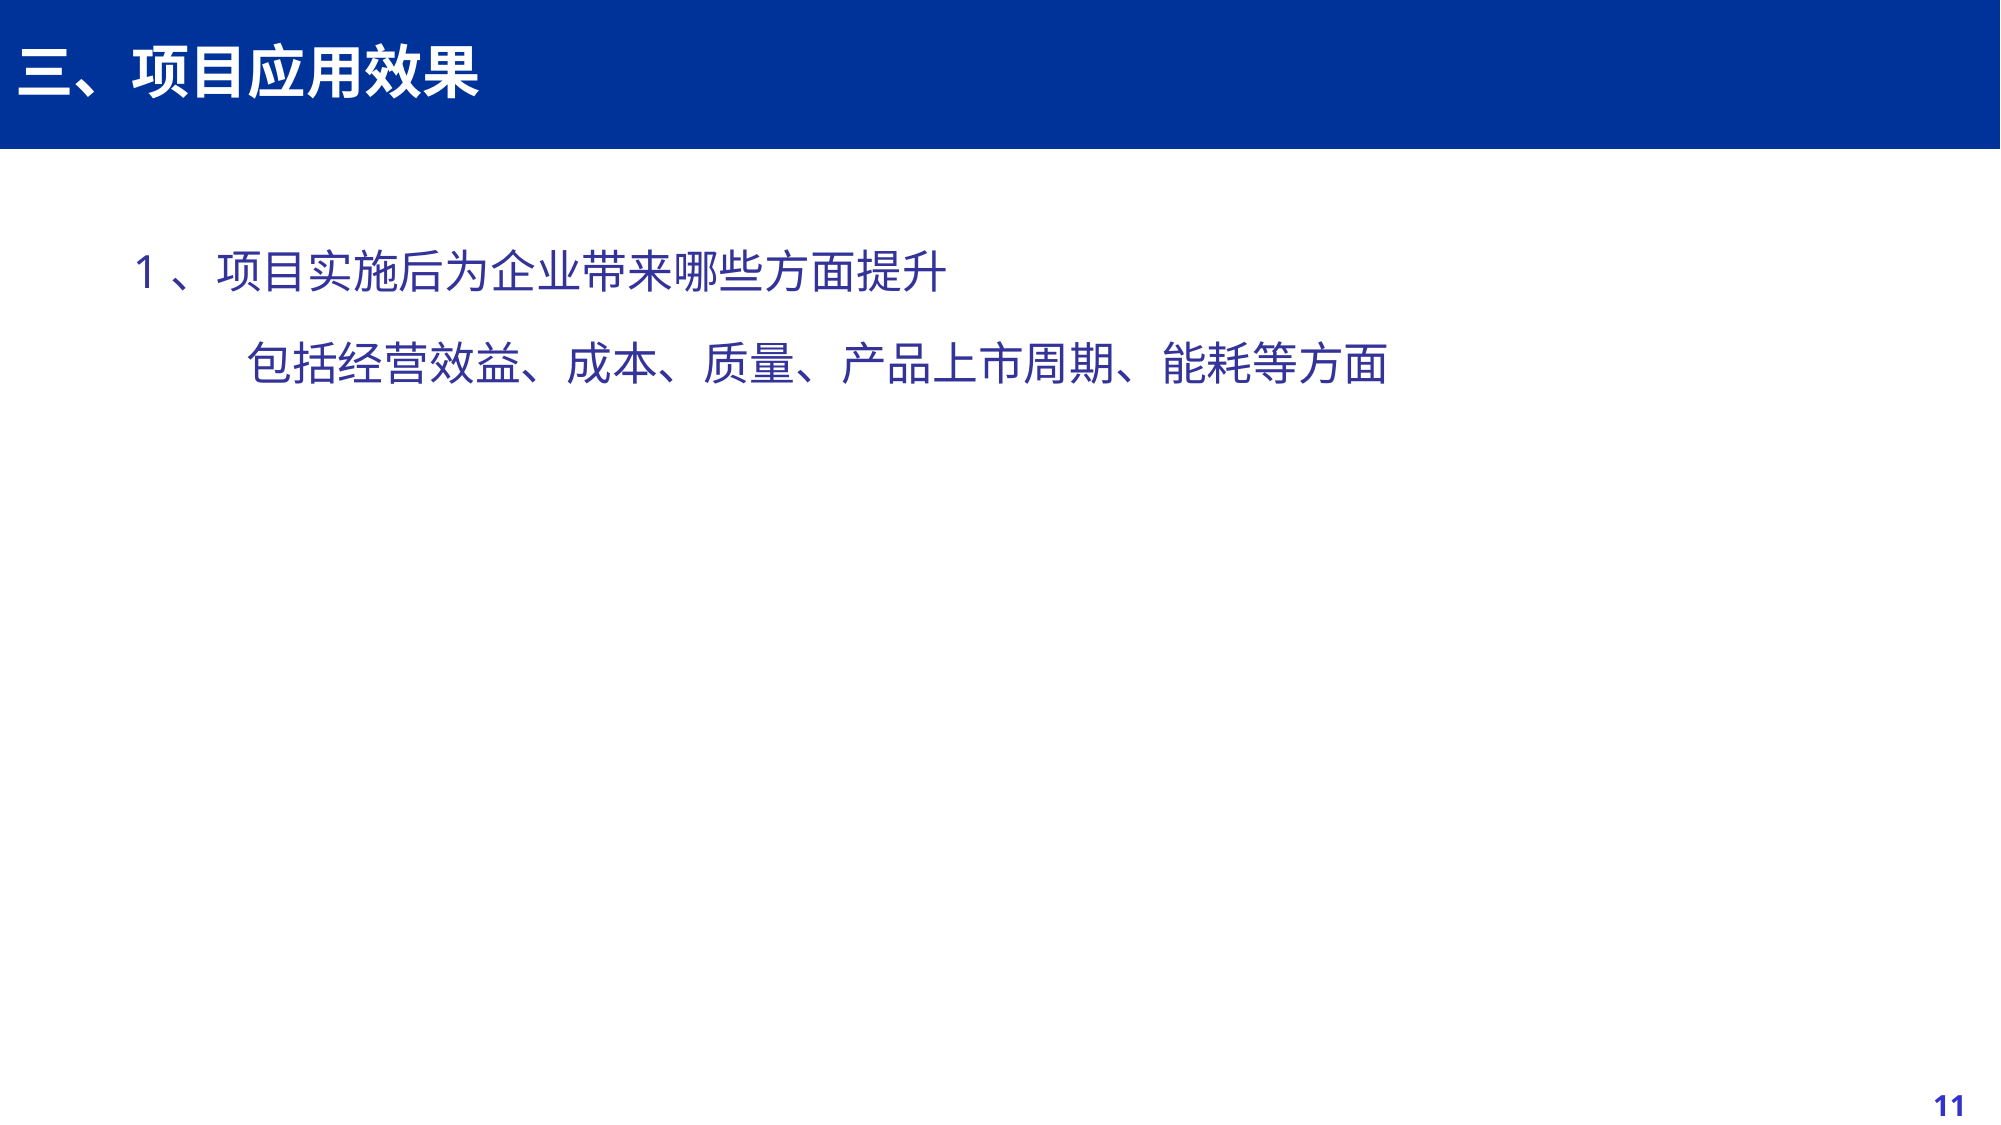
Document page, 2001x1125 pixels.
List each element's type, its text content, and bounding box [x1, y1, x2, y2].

text_box 1、项目实施后为企业带来哪些方面提升 包括经营效益、成本、质量、产品上市周期、能耗等方面 [43, 208, 1851, 397]
title 三、项目应用效果 [0, 0, 2000, 145]
